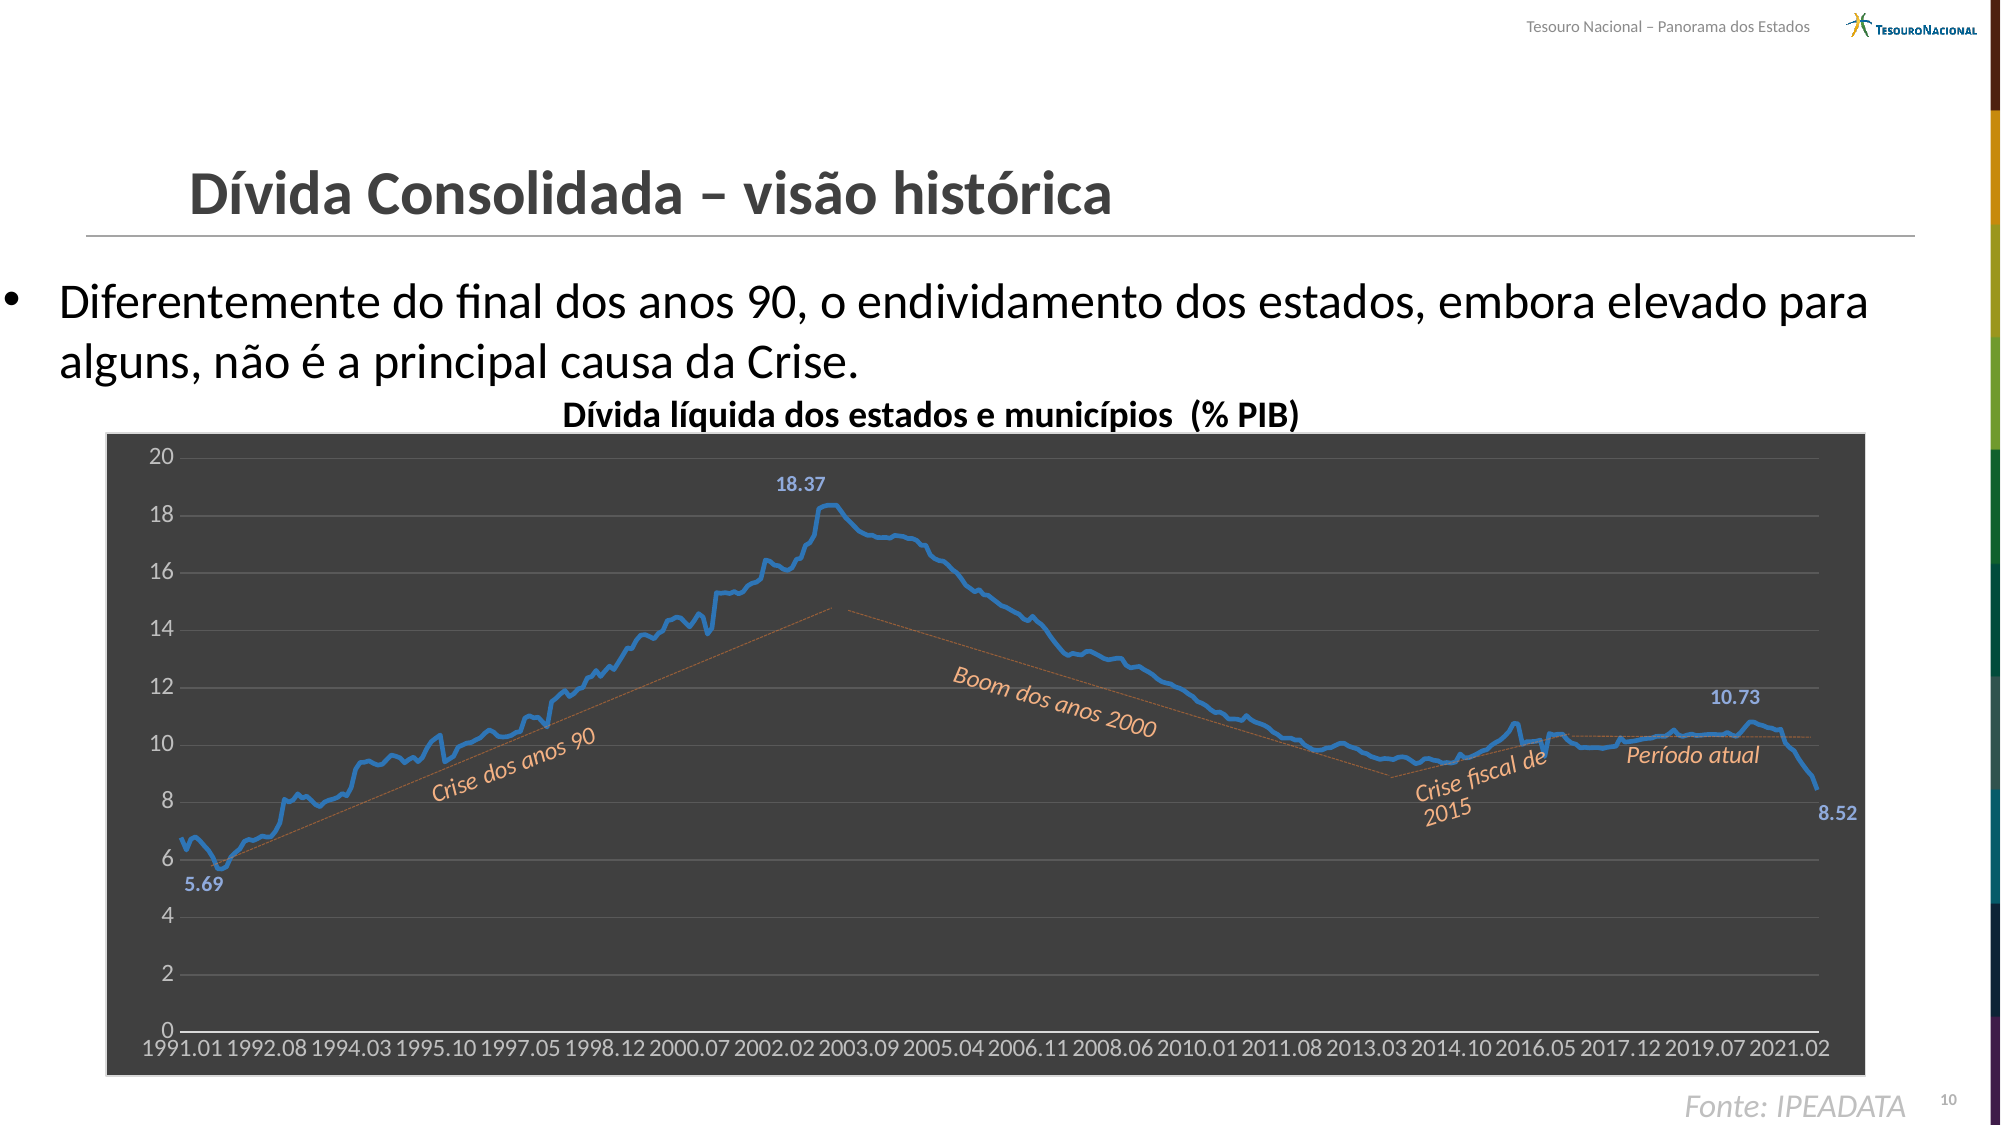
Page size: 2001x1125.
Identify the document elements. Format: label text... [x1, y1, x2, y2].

text_box Dívida líquida dos estados e municípios (% PIB) [17, 382, 1846, 443]
text_box Fonte: IPEADATA [1669, 1076, 1981, 1125]
picture [1846, 13, 1977, 37]
footer Tesouro Nacional – Panorama dos Estados [1133, 7, 1826, 45]
text_box Diferentemente do final dos anos 90, o endividamento dos estados, embora elevado para alguns, não é a principal causa da Crise. [0, 260, 1981, 396]
title Dívida Consolidada – visão histórica [174, 59, 1915, 236]
chart [105, 432, 1867, 1077]
